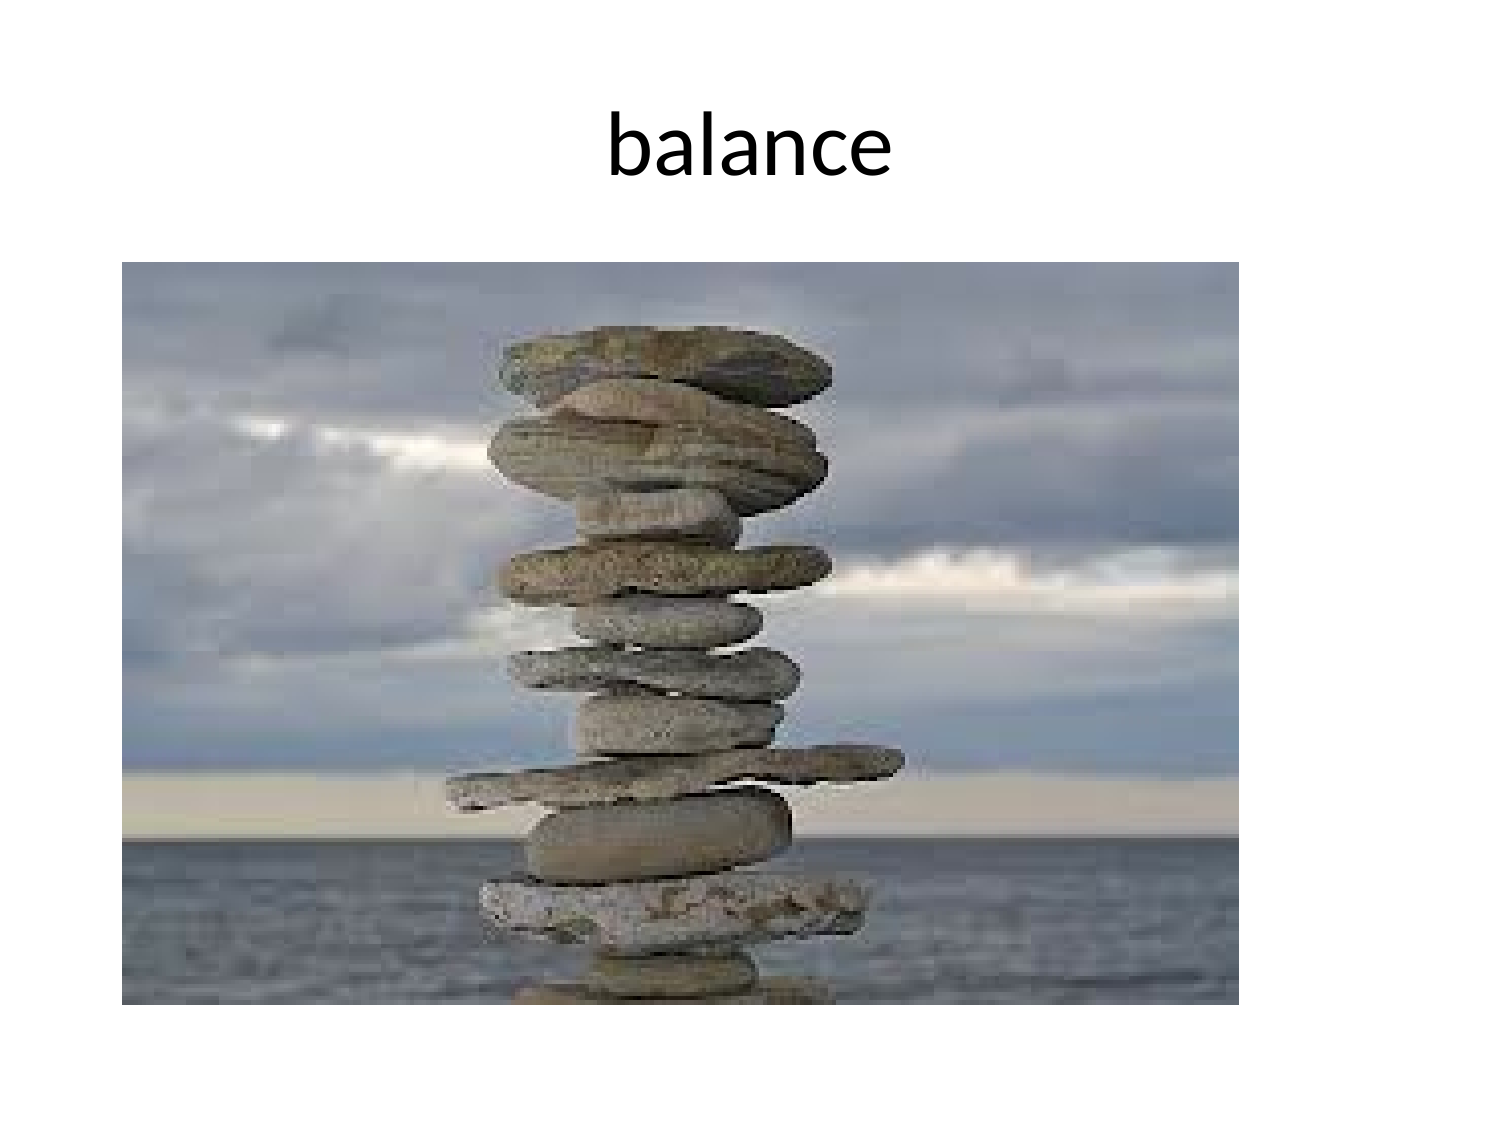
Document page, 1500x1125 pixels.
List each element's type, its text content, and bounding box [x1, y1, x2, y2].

picture [122, 262, 1239, 1006]
title balance [75, 45, 1425, 233]
